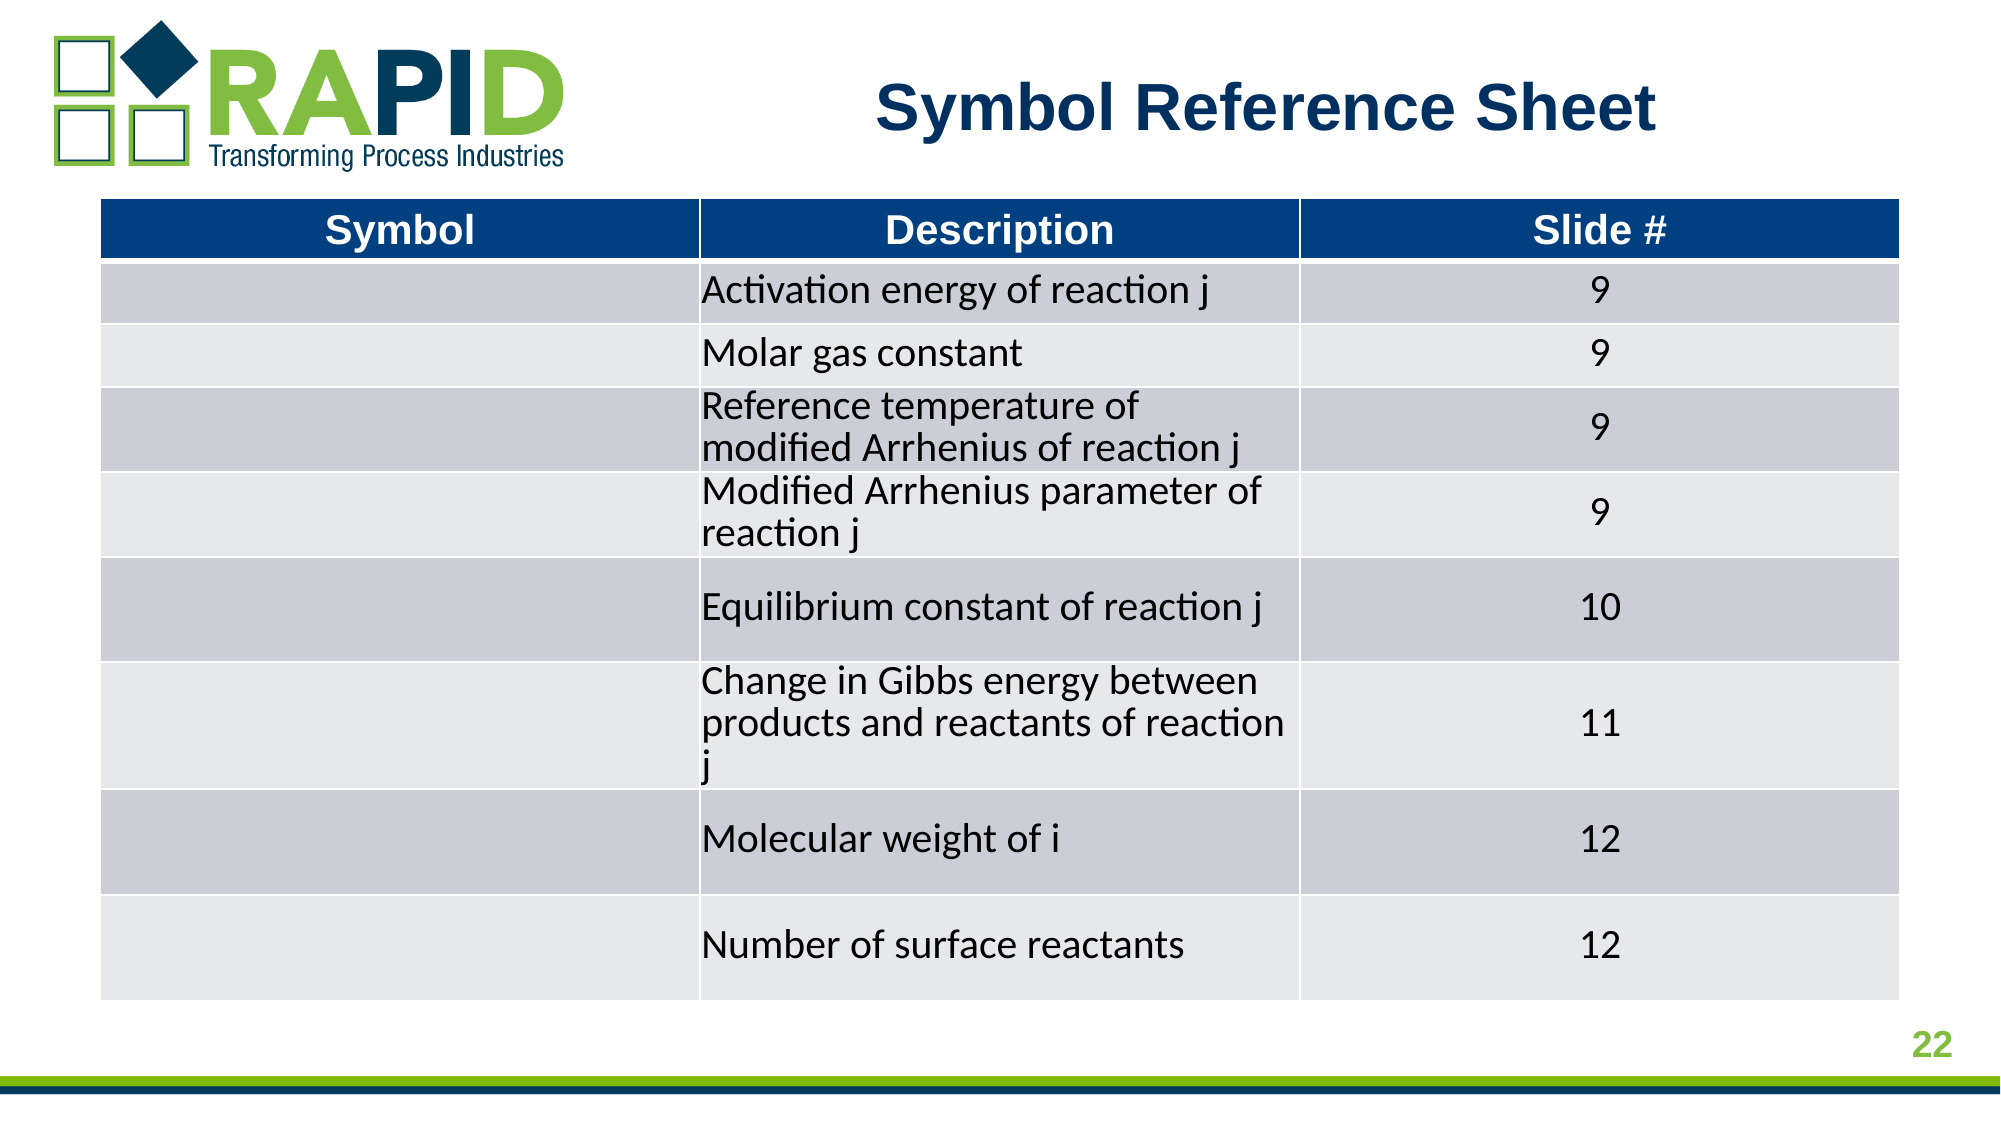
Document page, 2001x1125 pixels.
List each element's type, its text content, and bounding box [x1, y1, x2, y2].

title Symbol Reference Sheet [632, 10, 1900, 197]
picture [0, 0, 2001, 1125]
